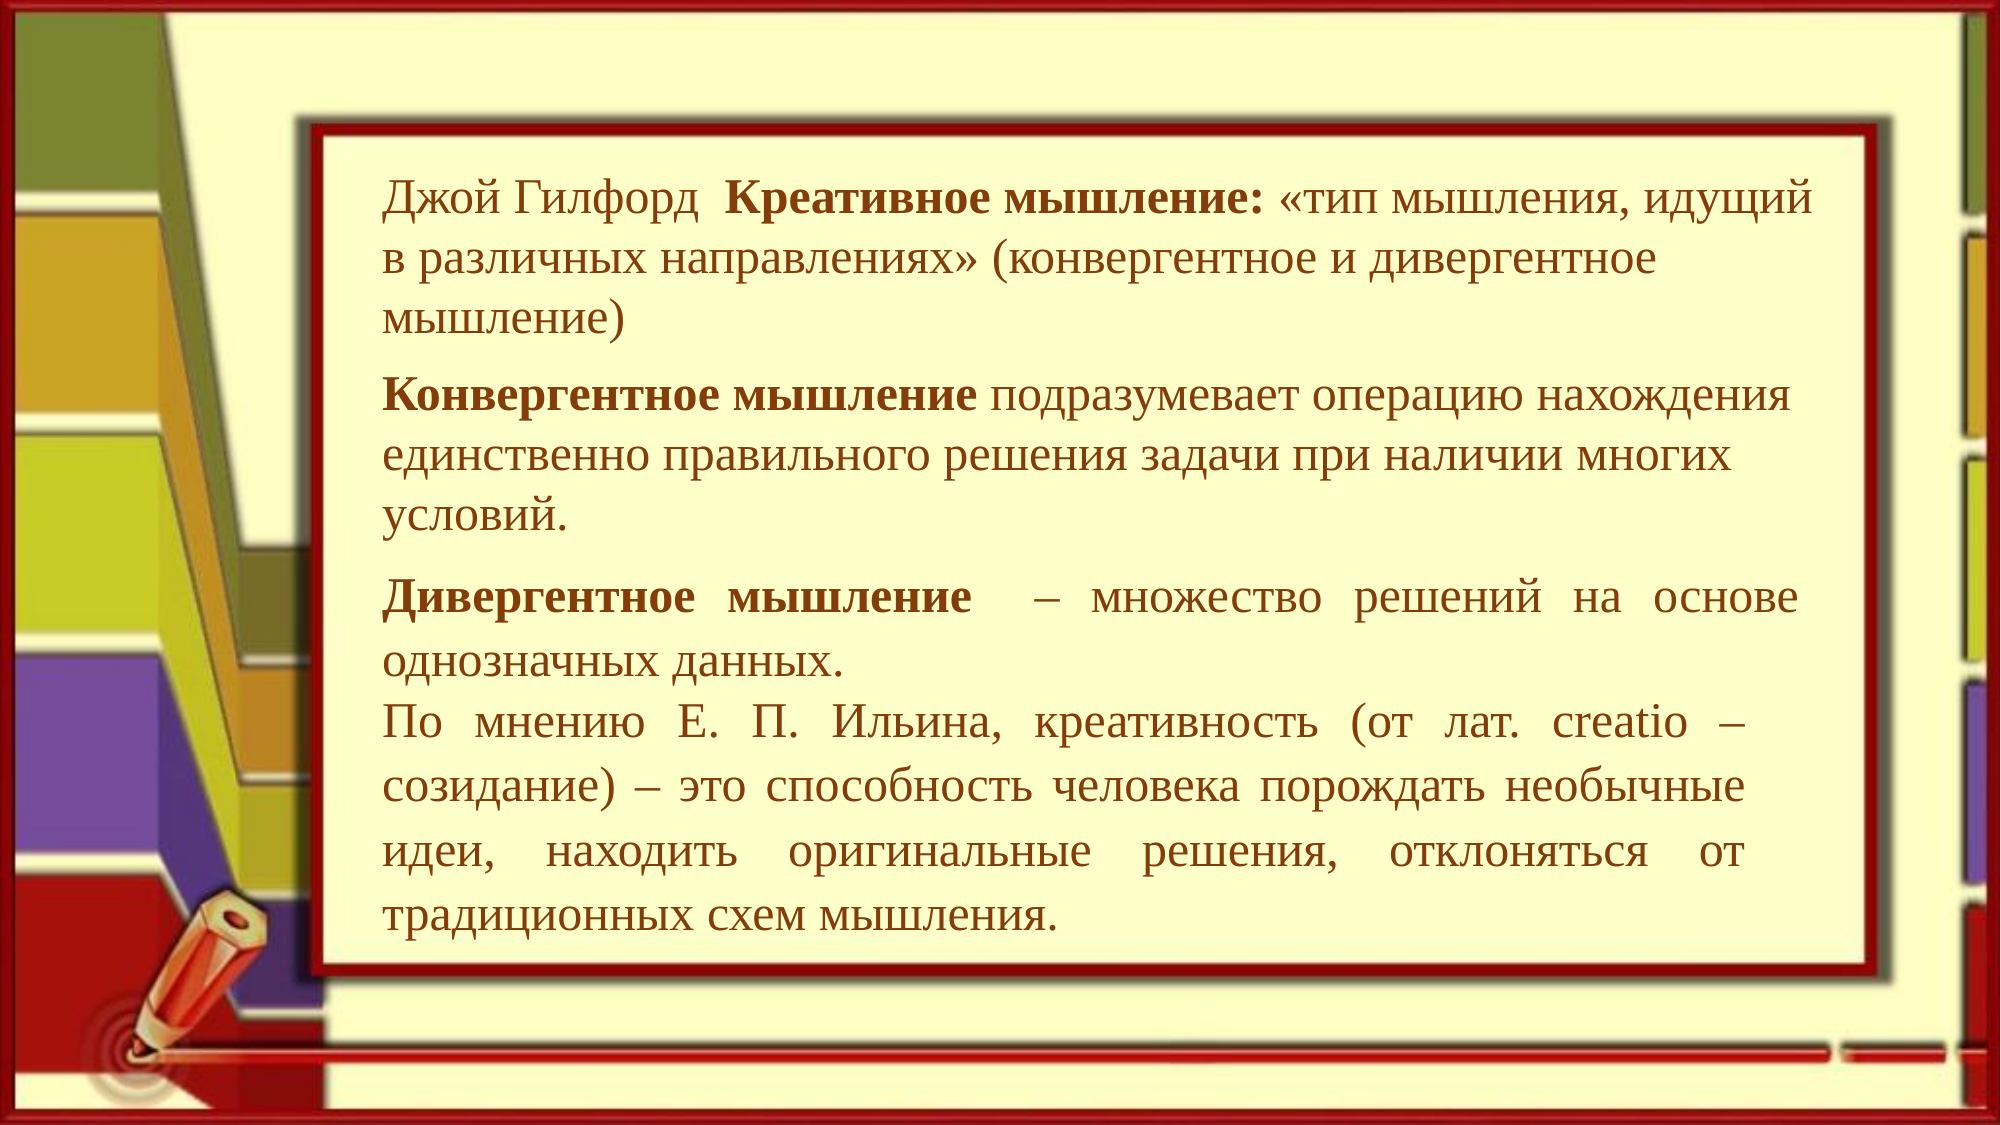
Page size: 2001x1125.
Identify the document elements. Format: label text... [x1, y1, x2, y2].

picture [0, 0, 2001, 1125]
text_box Конвергентное мышление подразумевает операцию нахождения единственно правильного решения задачи при наличии многих условий. [367, 353, 1848, 549]
text_box По мнению Е. П. Ильина, креативность (от лат. creatio – созидание) – это способность человека порождать необычные идеи, находить оригинальные решения, отклоняться от традиционных схем мышления. [367, 676, 1772, 948]
text_box Дивергентное мышление – множество решений на основе однозначных данных. [367, 550, 1827, 694]
text_box Джой Гилфорд Креативное мышление: «тип мышления, идущий в различных направлениях» (конвергентное и дивергентное мышление) [367, 156, 1848, 352]
